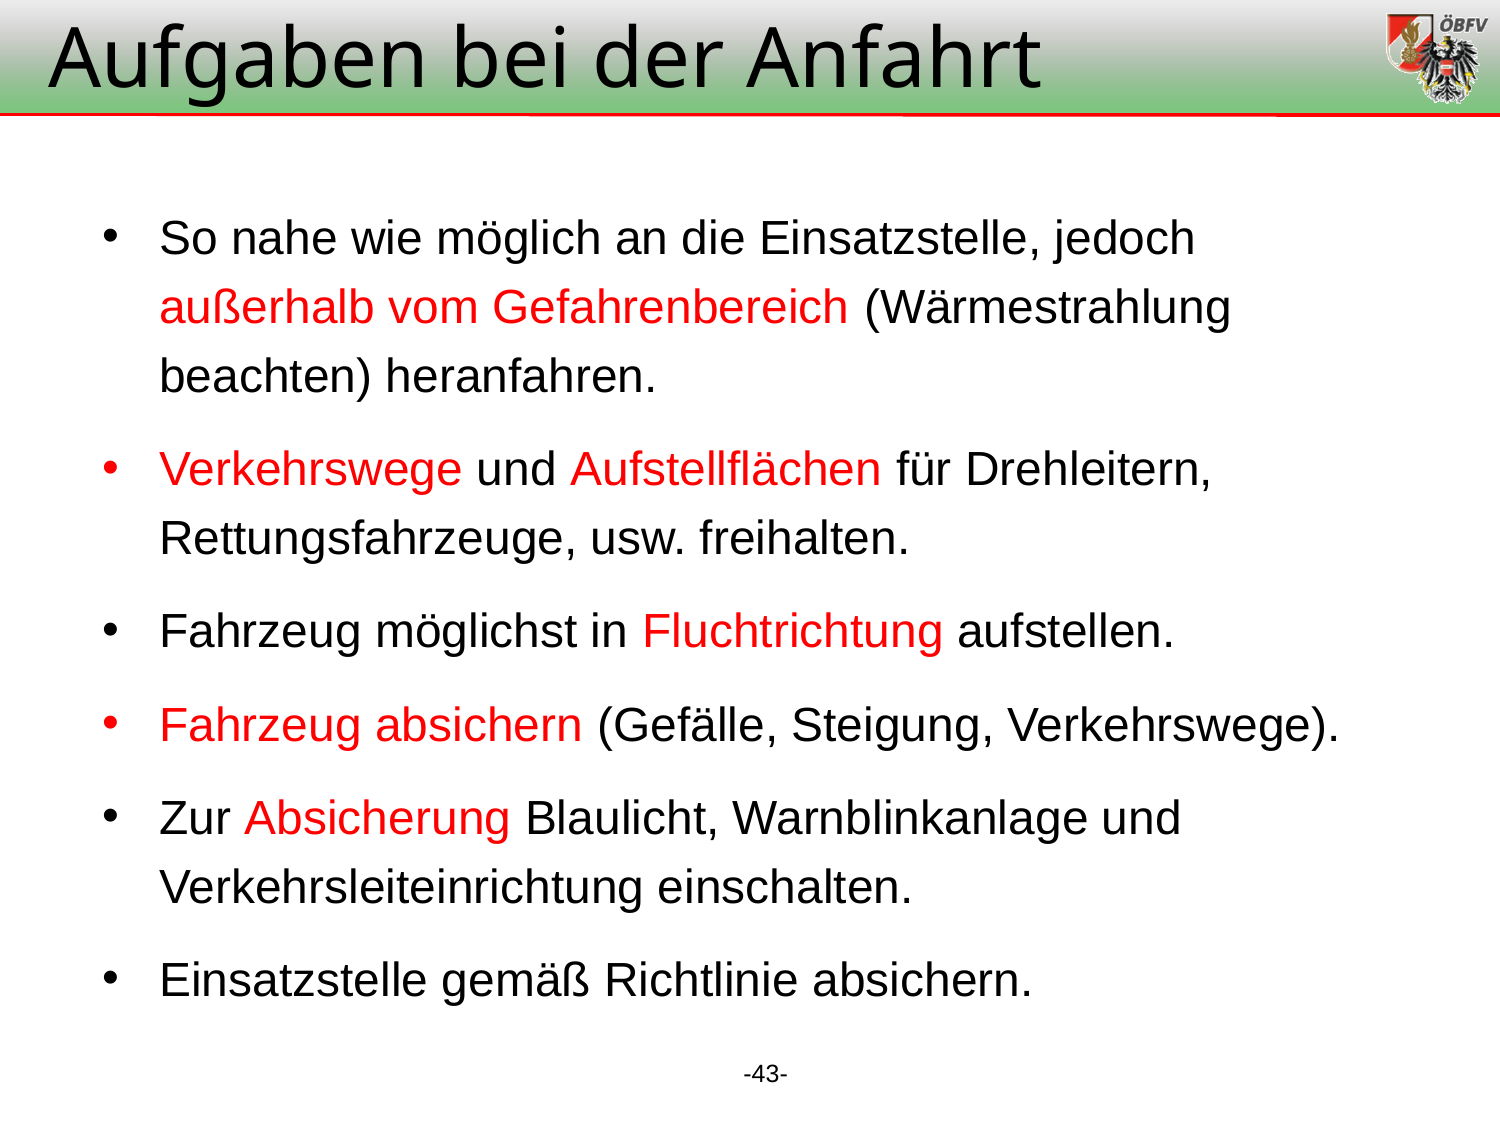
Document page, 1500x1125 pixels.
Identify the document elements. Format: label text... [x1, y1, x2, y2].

list So nahe wie möglich an die Einsatzstelle, jedoch außerhalb vom Gefahrenbereich (Wärmestrahlung beachten) heranfahren. Verkehrswege und Aufstellflächen für Drehleitern, Rettungsfahrzeuge, usw. freihalten. Fahrzeug möglichst in Fluchtrichtung aufstellen. Fahrzeug absichern (Gefälle, Steigung, Verkehrswege). Zur Absicherung Blaulicht, Warnblinkanlage und Verkehrsleiteinrichtung einschalten. Einsatzstelle gemäß Richtlinie absichern. [87, 187, 1418, 1020]
title Aufgaben bei der Anfahrt [33, 10, 1384, 98]
picture [0, 0, 1500, 113]
slide_number -43- [609, 1049, 923, 1101]
